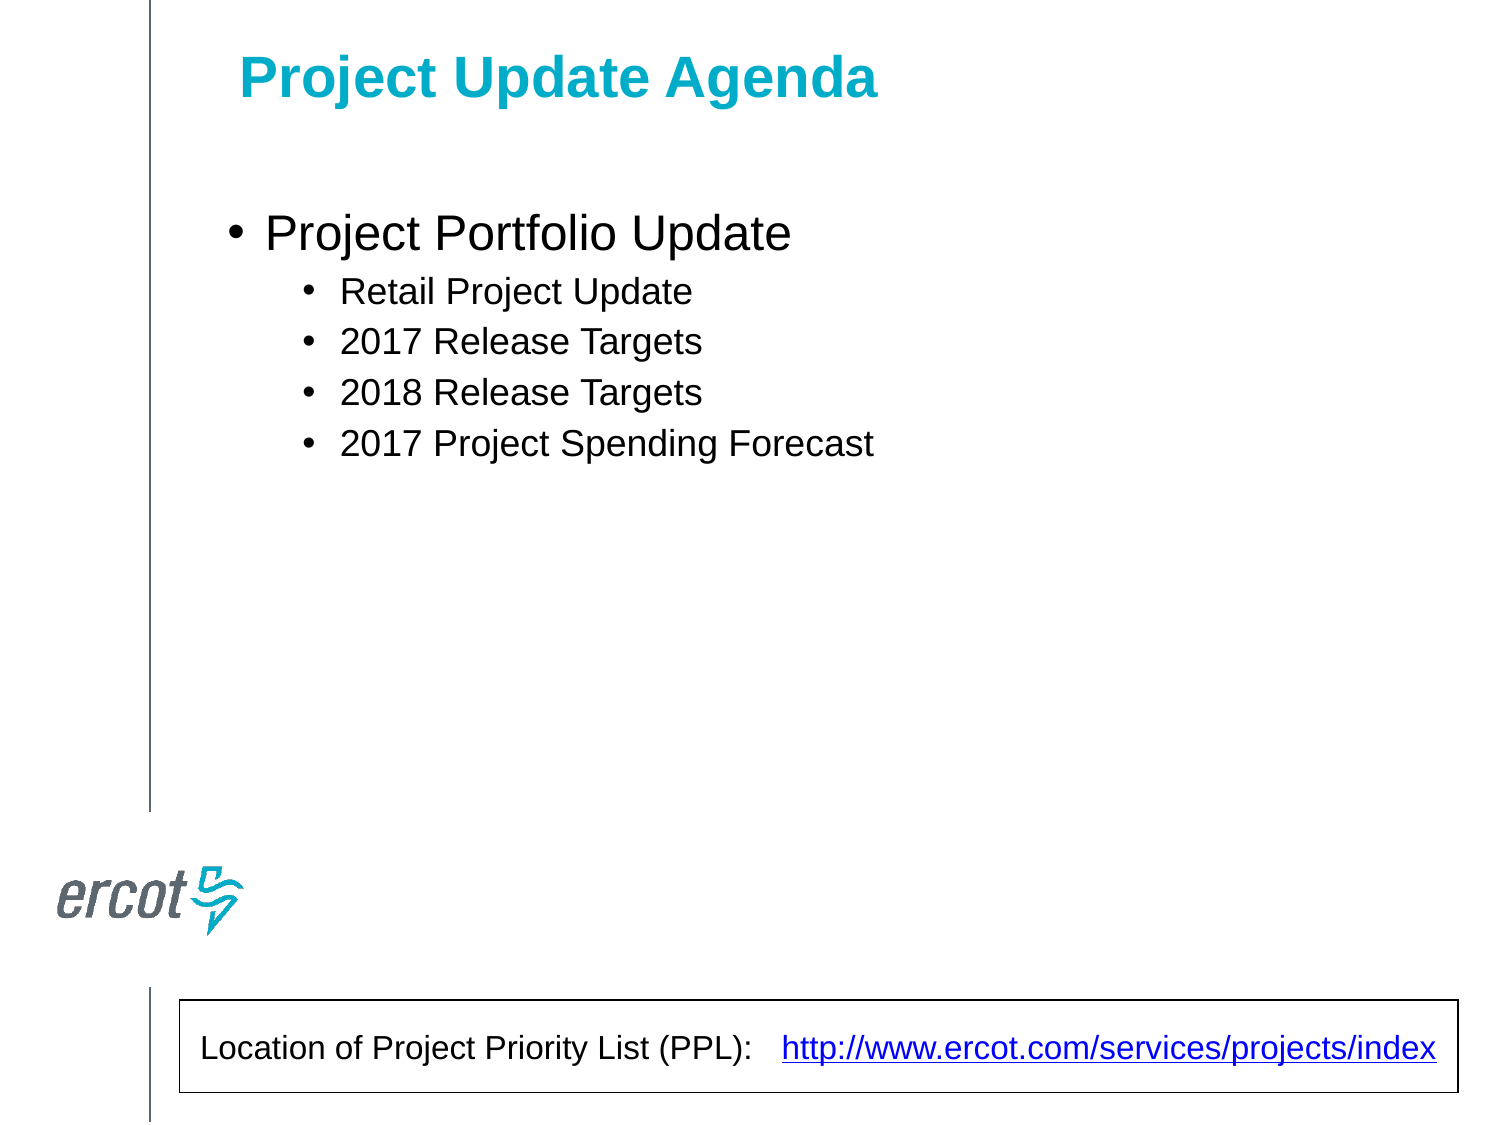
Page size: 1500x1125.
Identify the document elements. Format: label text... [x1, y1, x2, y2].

list Project Portfolio Update Retail Project Update 2017 Release Targets 2018 Release Targets 2017 Project Spending Forecast [212, 200, 1350, 838]
picture [53, 862, 247, 938]
text_box Location of Project Priority List (PPL): http://www.ercot.com/services/projects/index [179, 999, 1459, 1093]
text_box Project Update Agenda [224, 39, 1063, 125]
